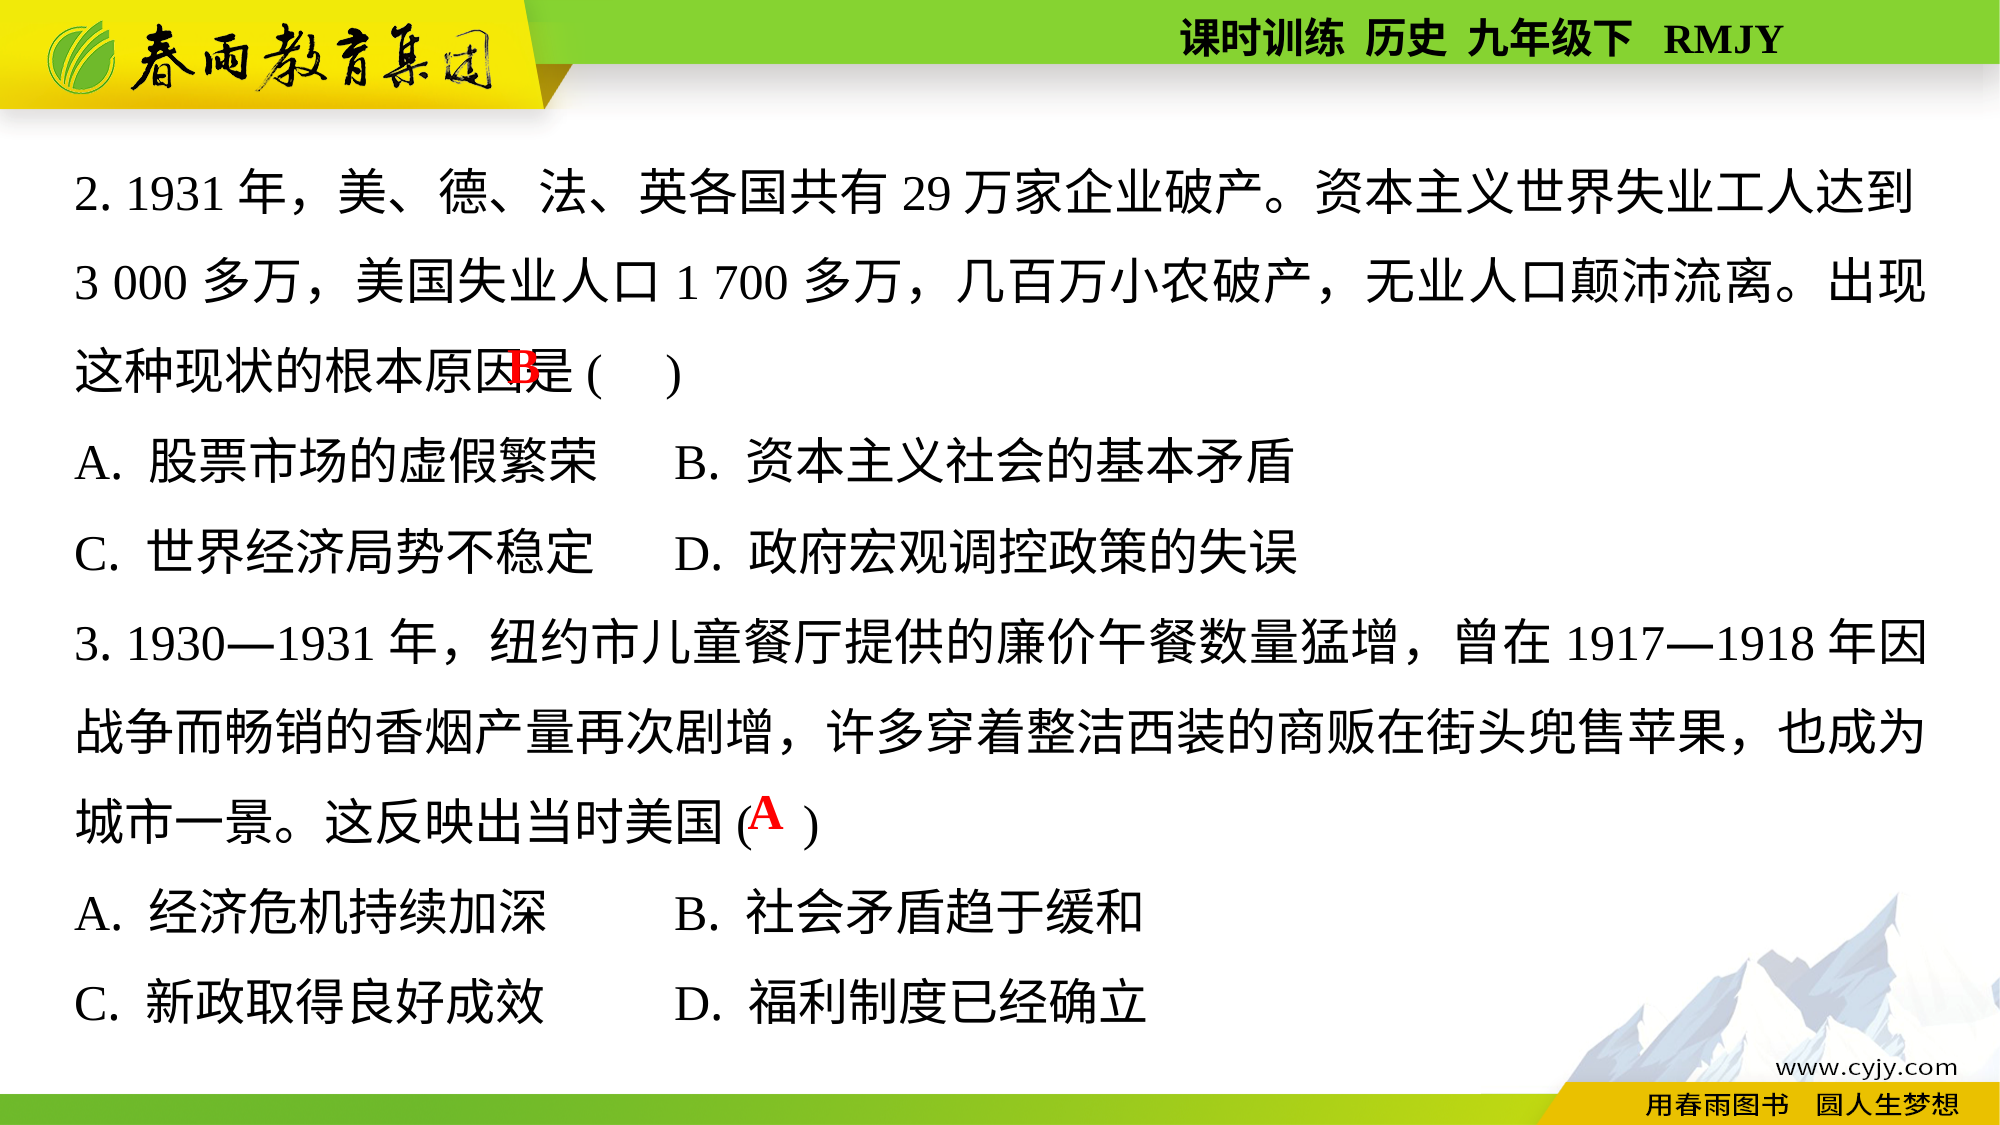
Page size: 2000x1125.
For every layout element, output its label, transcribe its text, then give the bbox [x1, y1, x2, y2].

text_box A [732, 772, 799, 847]
list 2. 1931年，美、德、法、英各国共有29万家企业破产。资本主义世界失业工人达到3 000多万，美国失业人口1 700多万，几百万小农破产，无业人口颠沛流离。出现这种现状的根本原因是( ) A. 股票市场的虚假繁荣 B. 资本主义社会的基本矛盾 C. 世界经济局势不稳定 D. 政府宏观调控政策的失误 3. 1930—1931年，纽约市儿童餐厅提供的廉价午餐数量猛增，曾在1917—1918年因战争而畅销的香烟产量再次剧增，许多穿着整洁西装的商贩在街头兜售苹果，也成为城市一景。这反映出当时美国( ) A. 经济危机持续加深 B. 社会矛盾趋于缓和 C. 新政取得良好成效 D. 福利制度已经确立 [59, 122, 1944, 1092]
text_box B [492, 326, 556, 401]
picture [0, 0, 2000, 1125]
